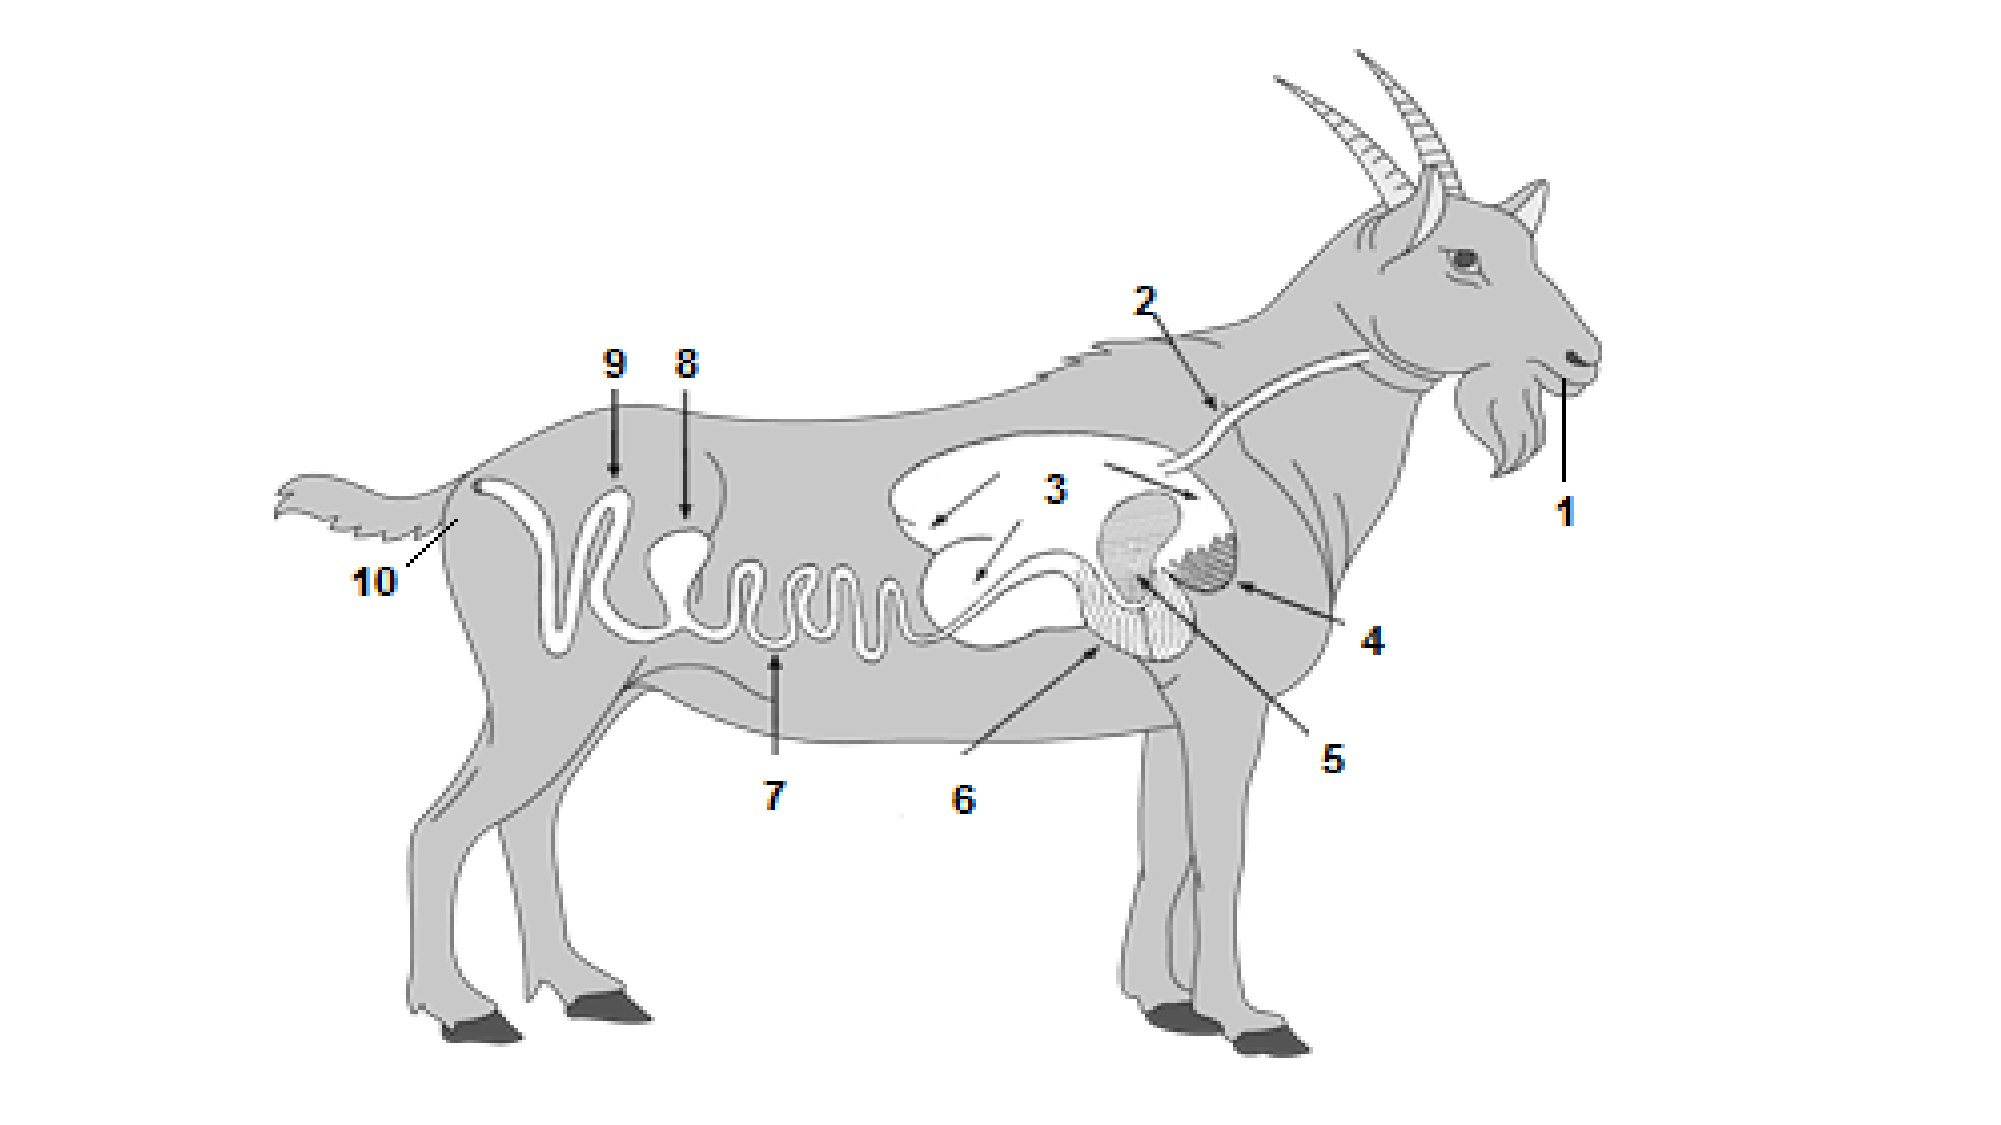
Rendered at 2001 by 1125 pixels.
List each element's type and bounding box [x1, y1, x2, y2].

picture [265, 35, 1687, 1125]
